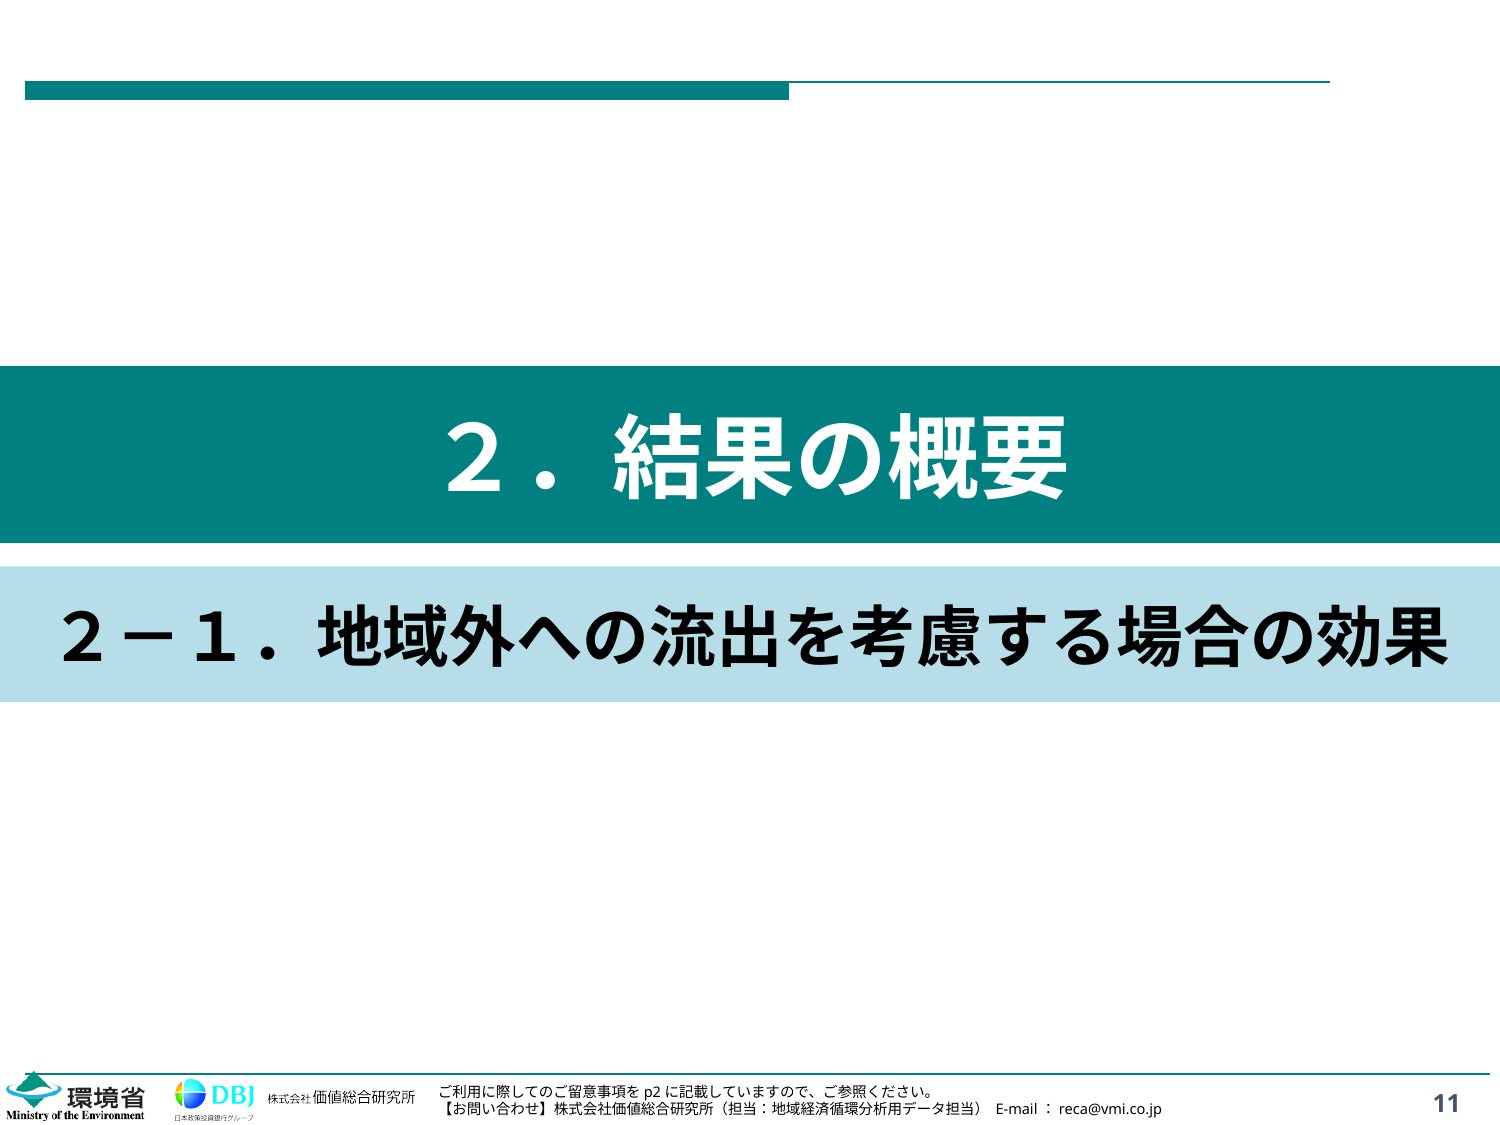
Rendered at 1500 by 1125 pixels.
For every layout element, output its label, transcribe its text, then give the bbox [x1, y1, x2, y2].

slide_number 11 [1393, 1079, 1500, 1122]
picture [171, 1075, 419, 1125]
text_box ご利用に際してのご留意事項をp2に記載していますので、ご参照ください。 【お問い合わせ】株式会社価値総合研究所（担当：地域経済循環分析用データ担当） E-mail：reca@vmi.co.jp [423, 1075, 1188, 1125]
text_box ２．結果の概要 [0, 366, 1500, 544]
text_box ２－１．地域外への流出を考慮する場合の効果 [0, 566, 1500, 703]
picture [2, 1071, 148, 1125]
